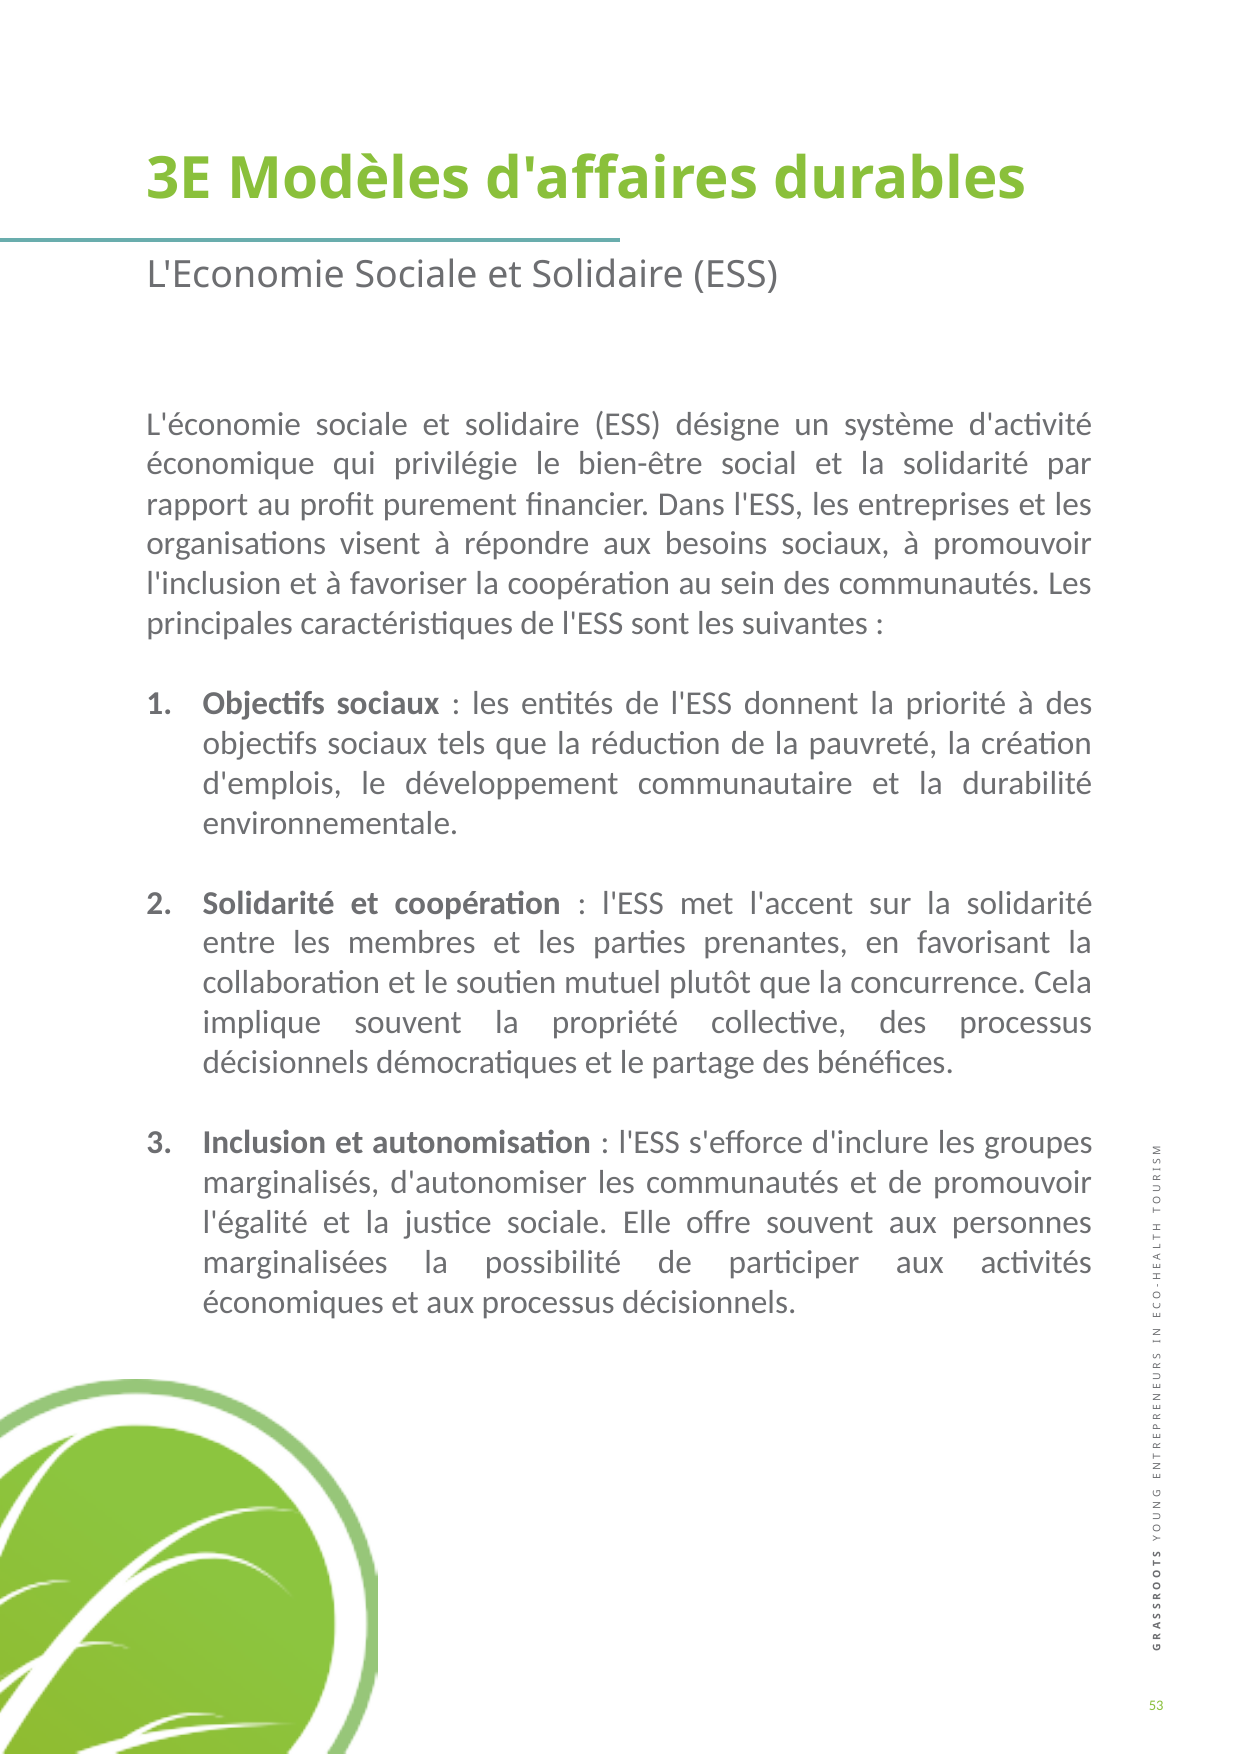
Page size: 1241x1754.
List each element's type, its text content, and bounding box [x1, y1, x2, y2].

list 3E Modèles d'affaires durables [131, 132, 1109, 242]
list L'Economie Sociale et Solidaire (ESS) [131, 242, 1109, 371]
slide_number 53 [1125, 1666, 1187, 1743]
text_box [320, 615, 351, 664]
list L'économie sociale et solidaire (ESS) désigne un système d'activité économique qui privilégie le bien-être social et la solidarité par rapport au profit purement financier. Dans l'ESS, les entreprises et les organisations visent à répondre aux besoins sociaux, à promouvoir l'inclusion et à favoriser la coopération au sein des communautés. Les principales caractéristiques de l'ESS sont les suivantes : Objectifs sociaux : les entités de l'ESS donnent la priorité à des objectifs sociaux tels que la réduction de la pauvreté, la création d'emplois, le développement communautaire et la durabilité environnementale. Solidarité et coopération : l'ESS met l'accent sur la solidarité entre les membres et les parties prenantes, en favorisant la collaboration et le soutien mutuel plutôt que la concurrence. Cela implique souvent la propriété collective, des processus décisionnels démocratiques et le partage des bénéfices. Inclusion et autonomisation : l'ESS s'efforce d'inclure les groupes marginalisés, d'autonomiser les communautés et de promouvoir l'égalité et la justice sociale. Elle offre souvent aux personnes marginalisées la possibilité de participer aux activités économiques et aux processus décisionnels. [131, 394, 1109, 1609]
